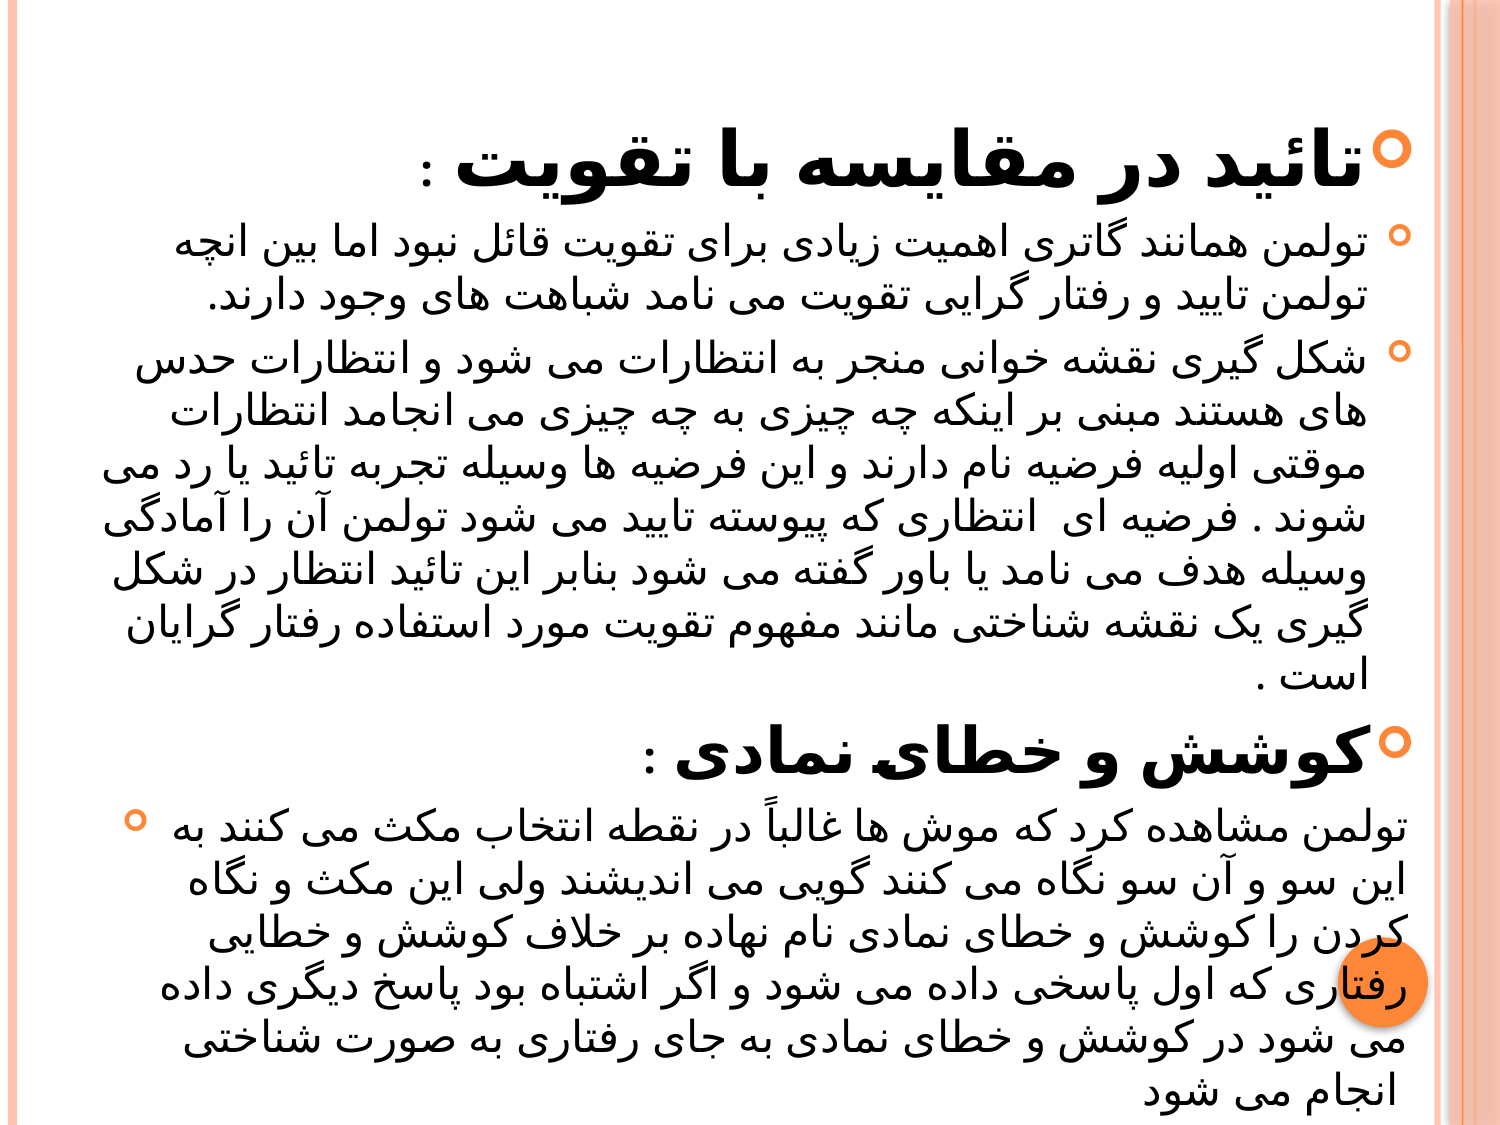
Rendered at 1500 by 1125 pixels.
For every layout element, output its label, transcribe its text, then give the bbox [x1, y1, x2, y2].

list تائید در مقایسه با تقویت : تولمن همانند گاتری اهمیت زیادی برای تقویت قائل نبود اما بین انچه تولمن تایید و رفتار گرایی تقویت می نامد شباهت های وجود دارند. شکل گیری نقشه خوانی منجر به انتظارات می شود و انتظارات حدس های هستند مبنی بر اینکه چه چیزی به چه چیزی می انجامد انتظارات موقتی اولیه فرضیه نام دارند و این فرضیه ها وسیله تجربه تائید یا رد می شوند . فرضیه ای انتظاری که پیوسته تایید می شود تولمن آن را آمادگی وسیله هدف می نامد یا باور گفته می شود بنابر این تائید انتظار در شکل گیری یک نقشه شناختی مانند مفهوم تقویت مورد استفاده رفتار گرایان است . کوشش و خطای نمادی : تولمن مشاهده کرد که موش ها غالباً در نقطه انتخاب مکث می کنند به این سو و آن سو نگاه می کنند گویی می اندیشند ولی این مکث و نگاه کردن را کوشش و خطای نمادی نام نهاده بر خلاف کوشش و خطایی رفتاری که اول پاسخی داده می شود و اگر اشتباه بود پاسخ دیگری داده می شود در کوشش و خطای نمادی به جای رفتاری به صورت شناختی انجام می شود [75, 101, 1425, 1125]
